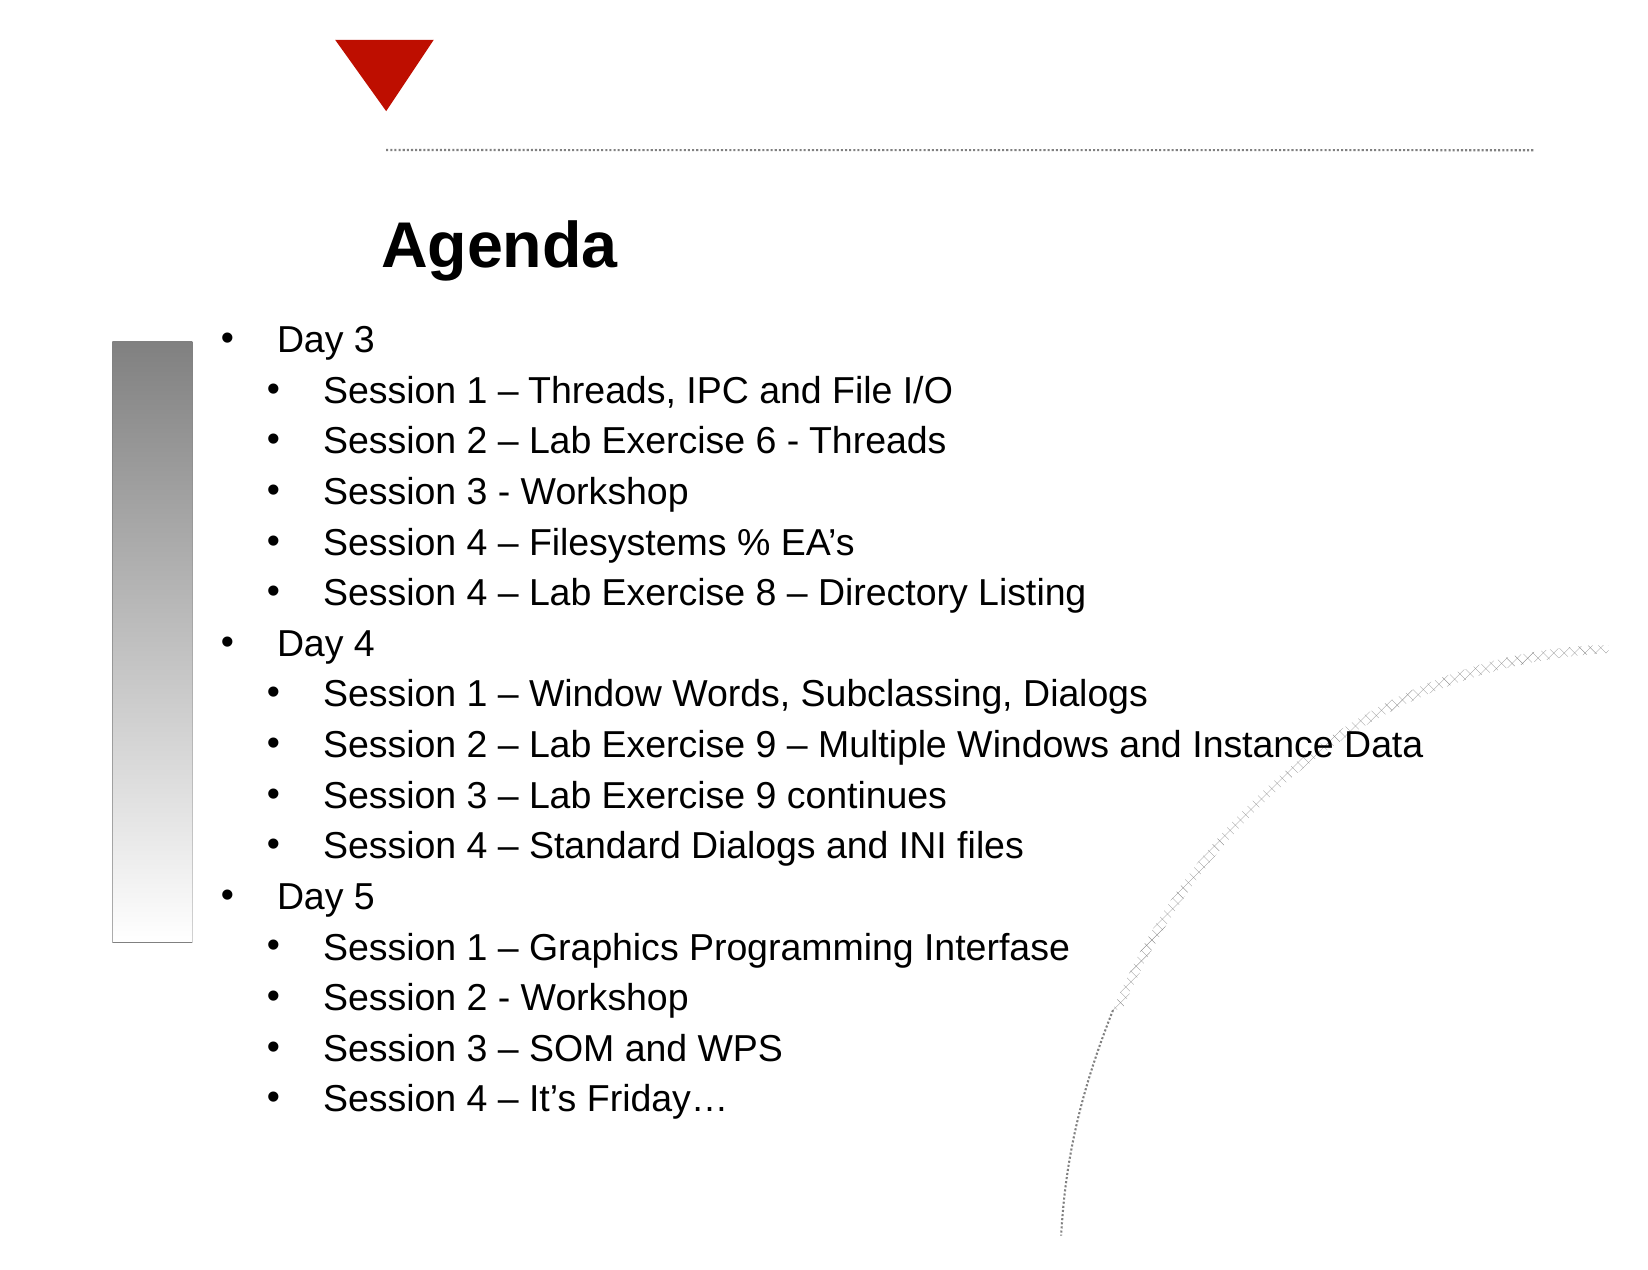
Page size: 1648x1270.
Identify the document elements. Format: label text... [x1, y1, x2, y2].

text_box Day 3 Session 1 – Threads, IPC and File I/O Session 2 – Lab Exercise 6 - Threads Session 3 - Workshop Session 4 – Filesystems % EA’s Session 4 – Lab Exercise 8 – Directory Listing Day 4 Session 1 – Window Words, Subclassing, Dialogs Session 2 – Lab Exercise 9 – Multiple Windows and Instance Data Session 3 – Lab Exercise 9 continues Session 4 – Standard Dialogs and INI files Day 5 Session 1 – Graphics Programming Interfase Session 2 - Workshop Session 3 – SOM and WPS Session 4 – It’s Friday… [220, 315, 1526, 1120]
text_box Agenda [381, 202, 1533, 280]
